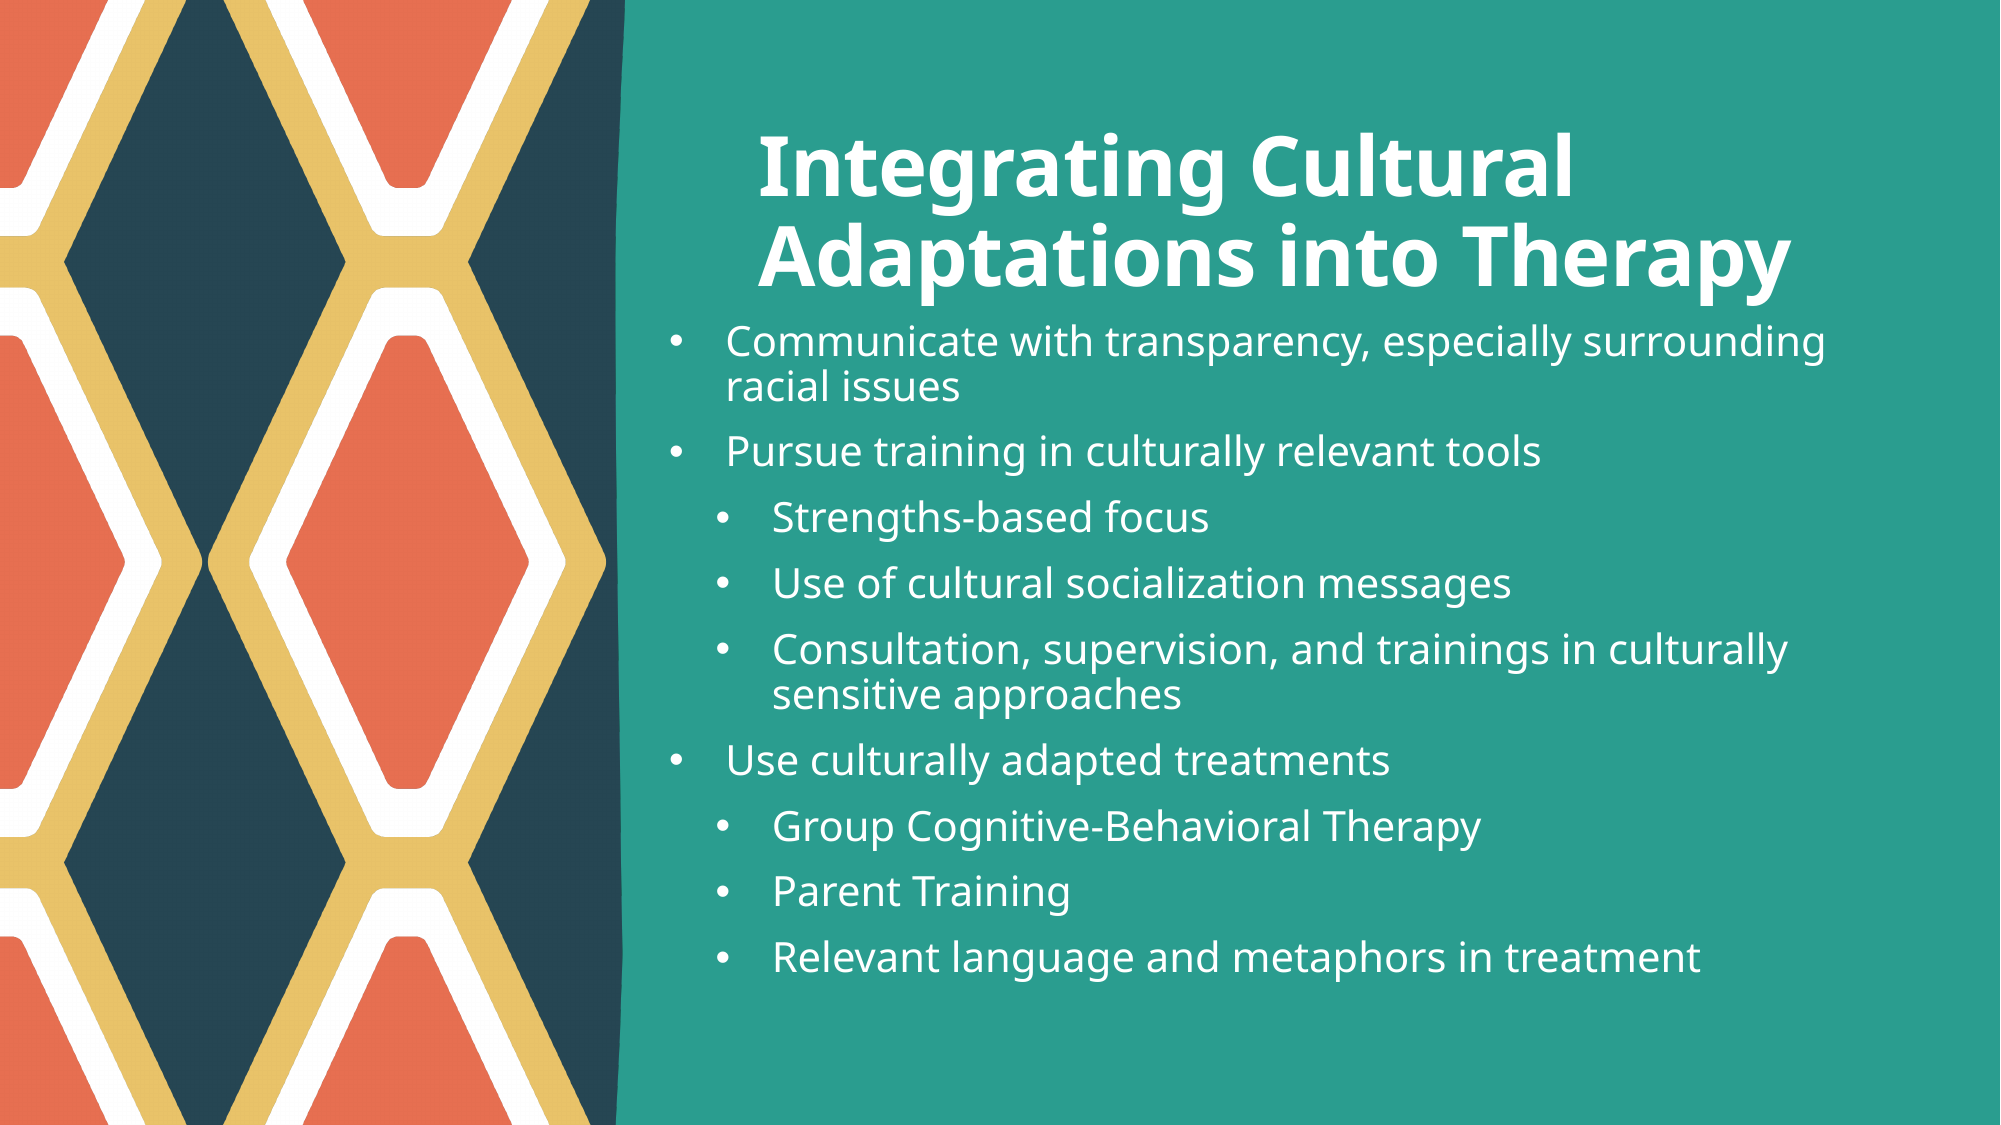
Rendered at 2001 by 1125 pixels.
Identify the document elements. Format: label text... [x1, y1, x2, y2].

title Integrating Cultural Adaptations into Therapy [743, 117, 1885, 313]
picture [0, 0, 625, 1125]
list Communicate with transparency, especially surrounding racial issues Pursue training in culturally relevant tools Strengths-based focus Use of cultural socialization messages Consultation, supervision, and trainings in culturally sensitive approaches Use culturally adapted treatments Group Cognitive-Behavioral Therapy Parent Training Relevant language and metaphors in treatment [654, 312, 1885, 850]
